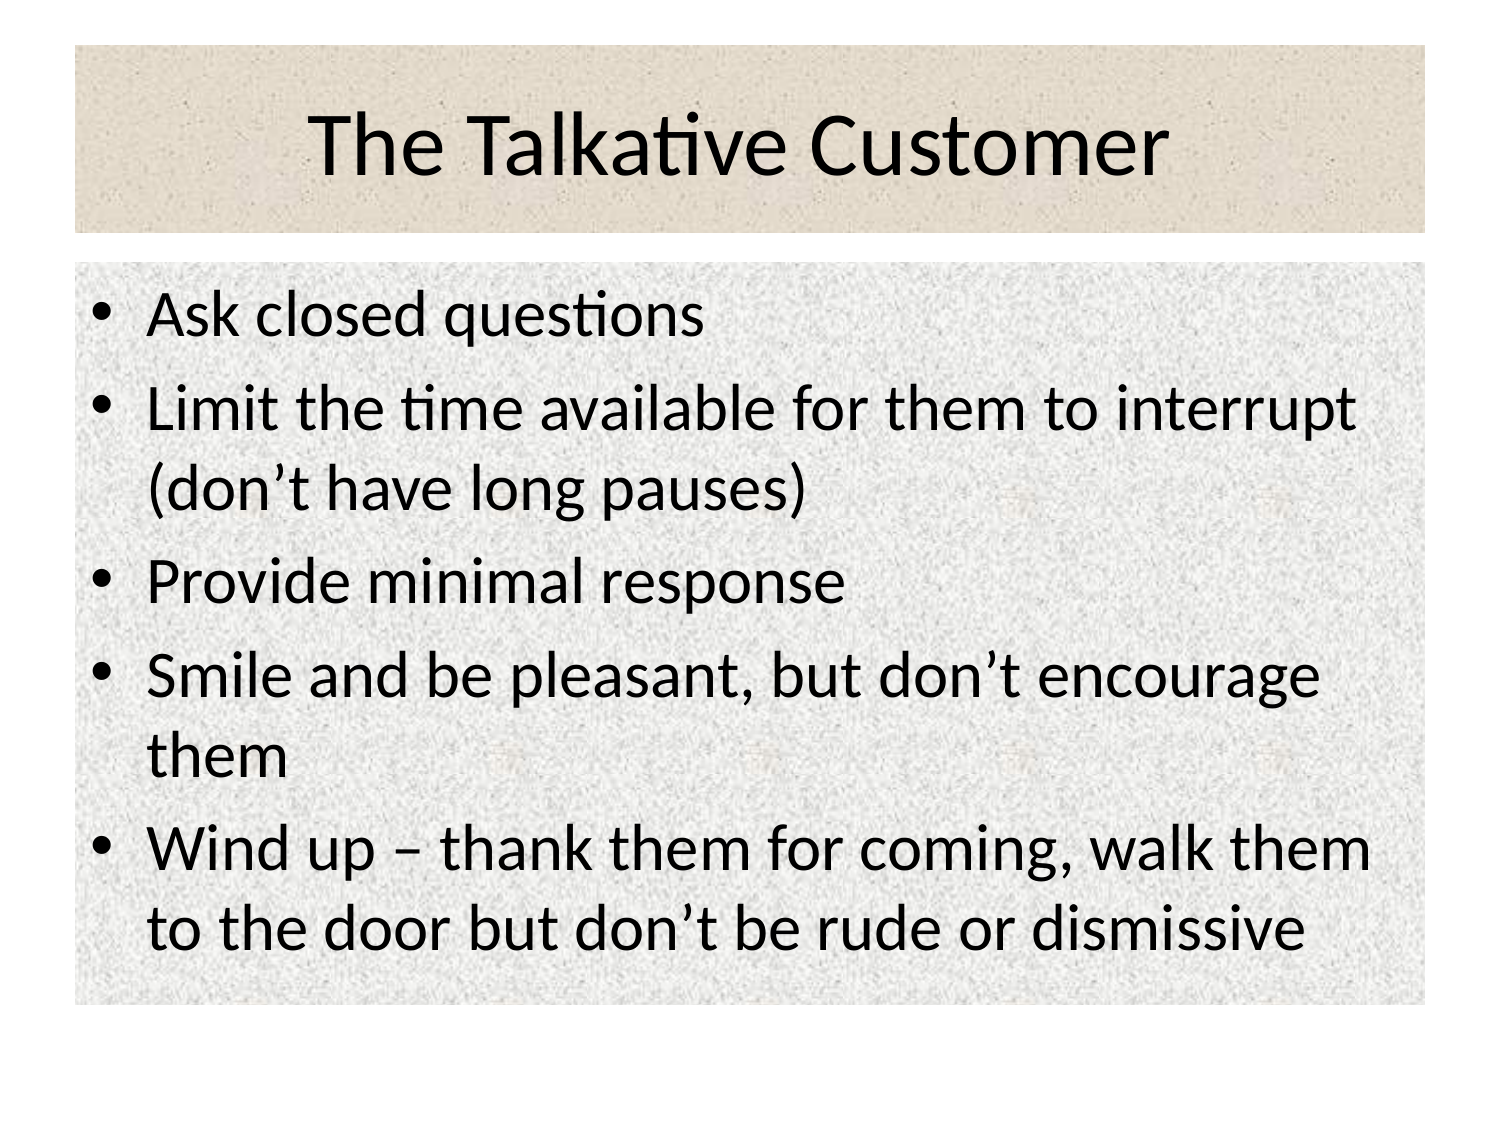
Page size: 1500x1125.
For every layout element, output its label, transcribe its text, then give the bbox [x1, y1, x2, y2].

title The Talkative Customer [75, 45, 1425, 233]
list Ask closed questions Limit the time available for them to interrupt (don’t have long pauses) Provide minimal response Smile and be pleasant, but don’t encourage them Wind up – thank them for coming, walk them to the door but don’t be rude or dismissive [75, 262, 1425, 1005]
